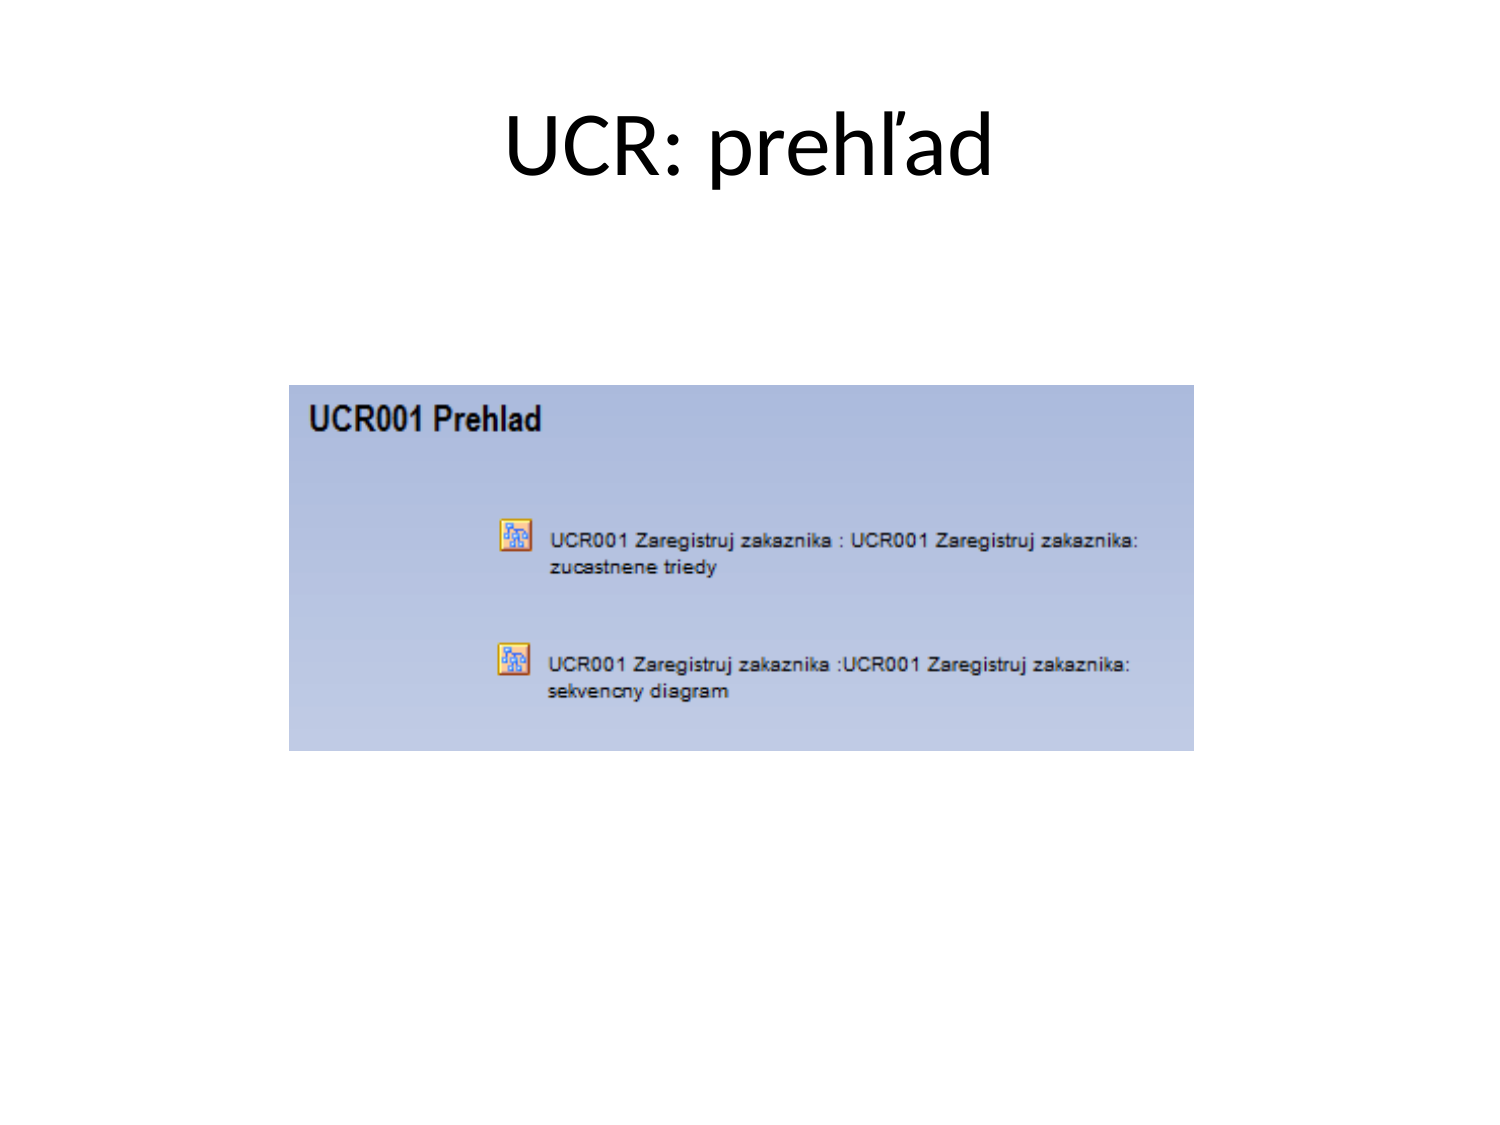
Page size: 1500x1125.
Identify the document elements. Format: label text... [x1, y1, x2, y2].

picture [289, 385, 1195, 751]
title UCR: prehľad [75, 45, 1425, 233]
